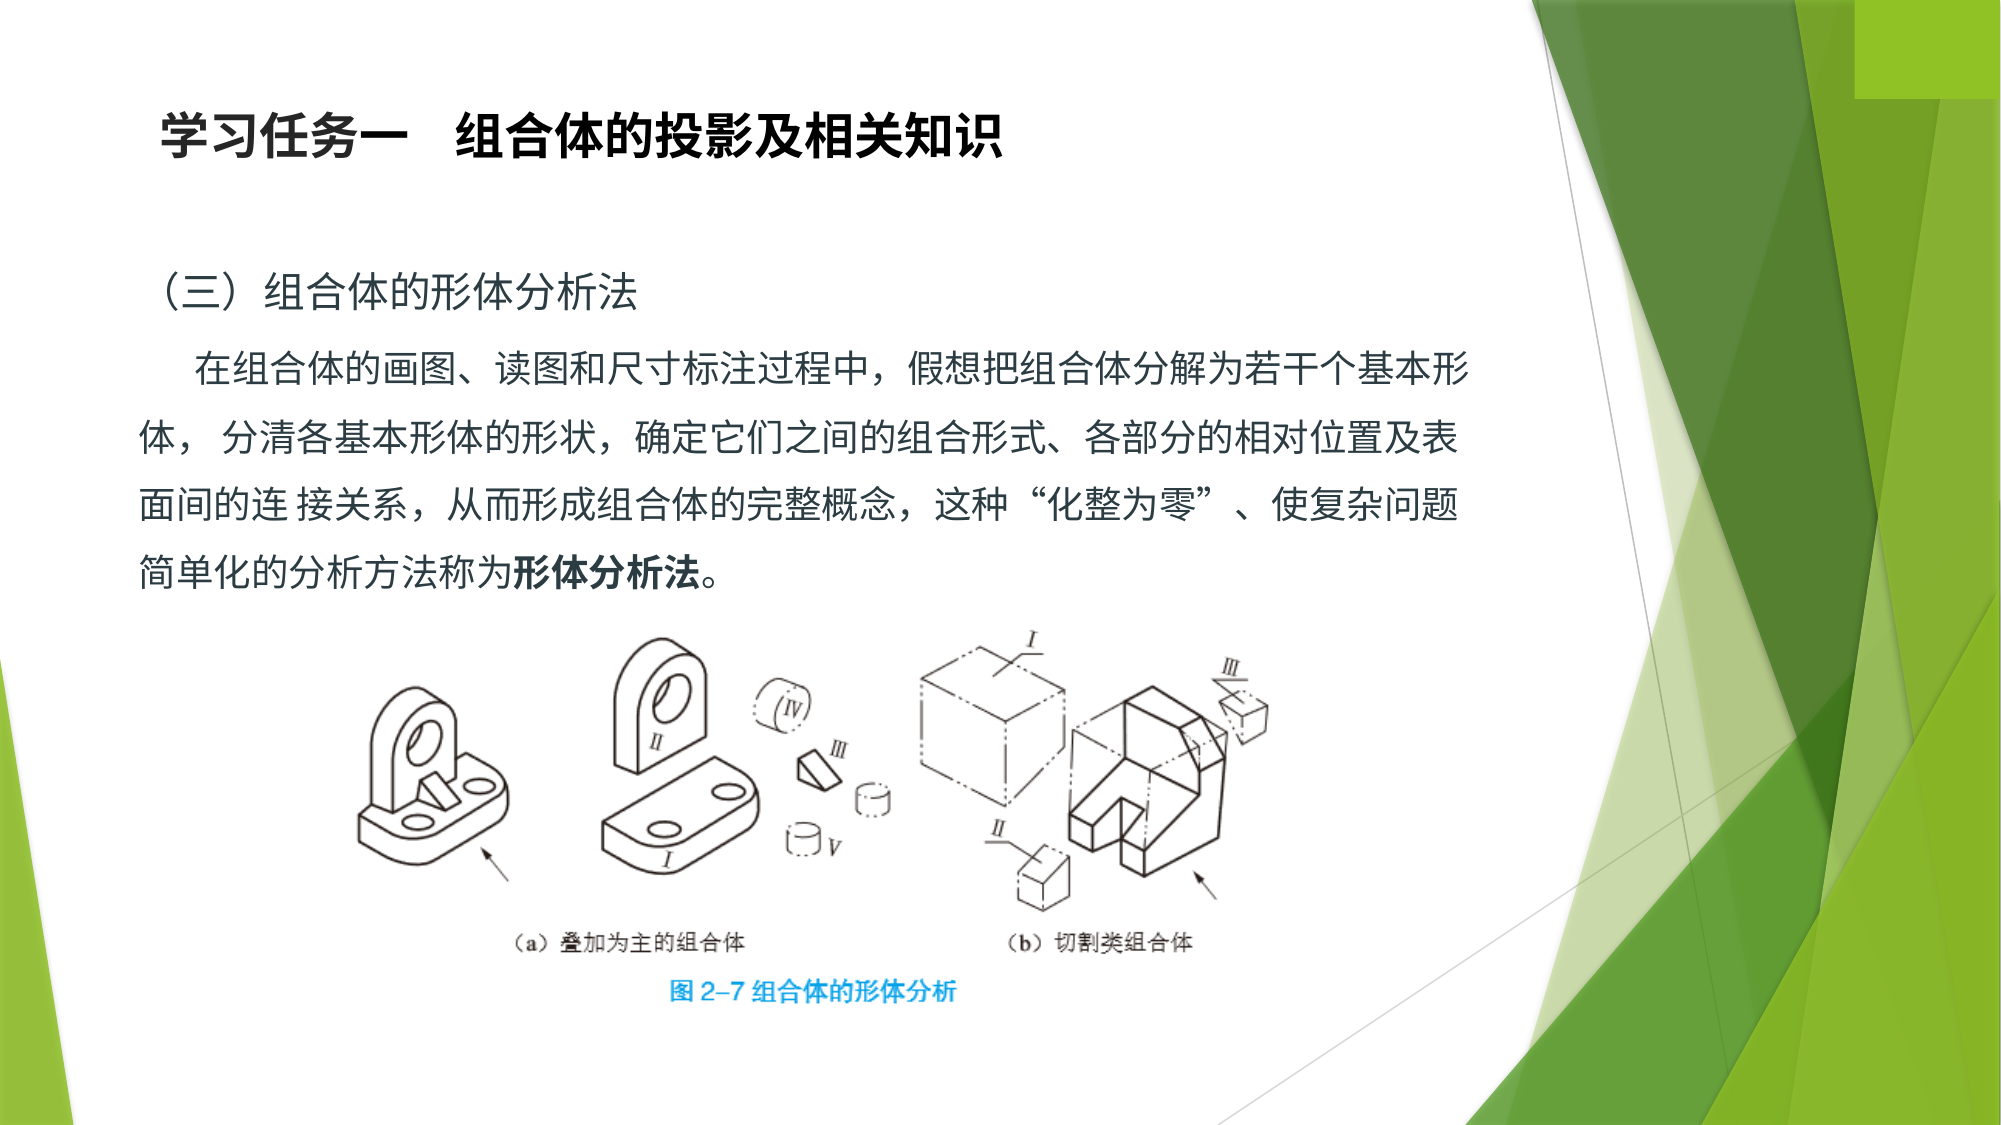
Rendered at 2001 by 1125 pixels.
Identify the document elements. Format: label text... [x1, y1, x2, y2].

picture [328, 604, 1285, 1017]
text_box [1853, 0, 2000, 100]
text_box 学习任务一 组合体的投影及相关知识 [144, 85, 1856, 216]
text_box （三）组合体的形体分析法 在组合体的画图、读图和尺寸标注过程中，假想把组合体分解为若干个基本形体， 分清各基本形体的形状，确定它们之间的组合形式、各部分的相对位置及表面间的连 接关系，从而形成组合体的完整概念，这种“化整为零”、使复杂问题简单化的分析方法称为形体分析法。 [123, 258, 1507, 601]
